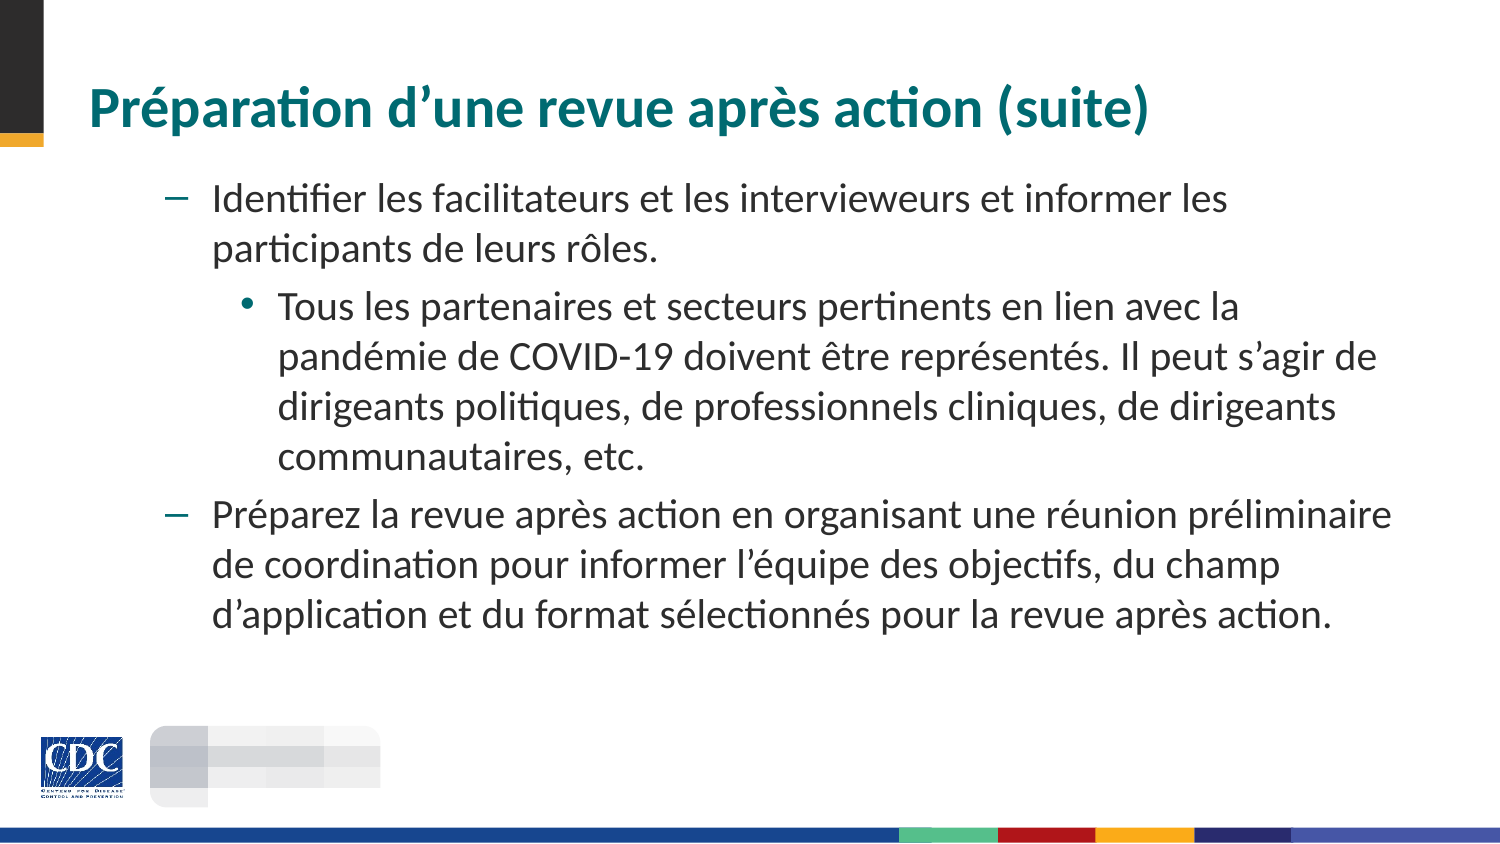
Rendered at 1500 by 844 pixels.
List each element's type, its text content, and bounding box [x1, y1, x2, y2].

list Identifier les facilitateurs et les intervieweurs et informer les participants de leurs rôles. Tous les partenaires et secteurs pertinents en lien avec la pandémie de COVID-19 doivent être représentés. Il peut s’agir de dirigeants politiques, de professionnels cliniques, de dirigeants communautaires, etc. Préparez la revue après action en organisant une réunion préliminaire de coordination pour informer l’équipe des objectifs, du champ d’application et du format sélectionnés pour la revue après action. [75, 162, 1414, 711]
picture [41, 737, 125, 798]
title Préparation d’une revue après action (suite) [75, 33, 1425, 147]
